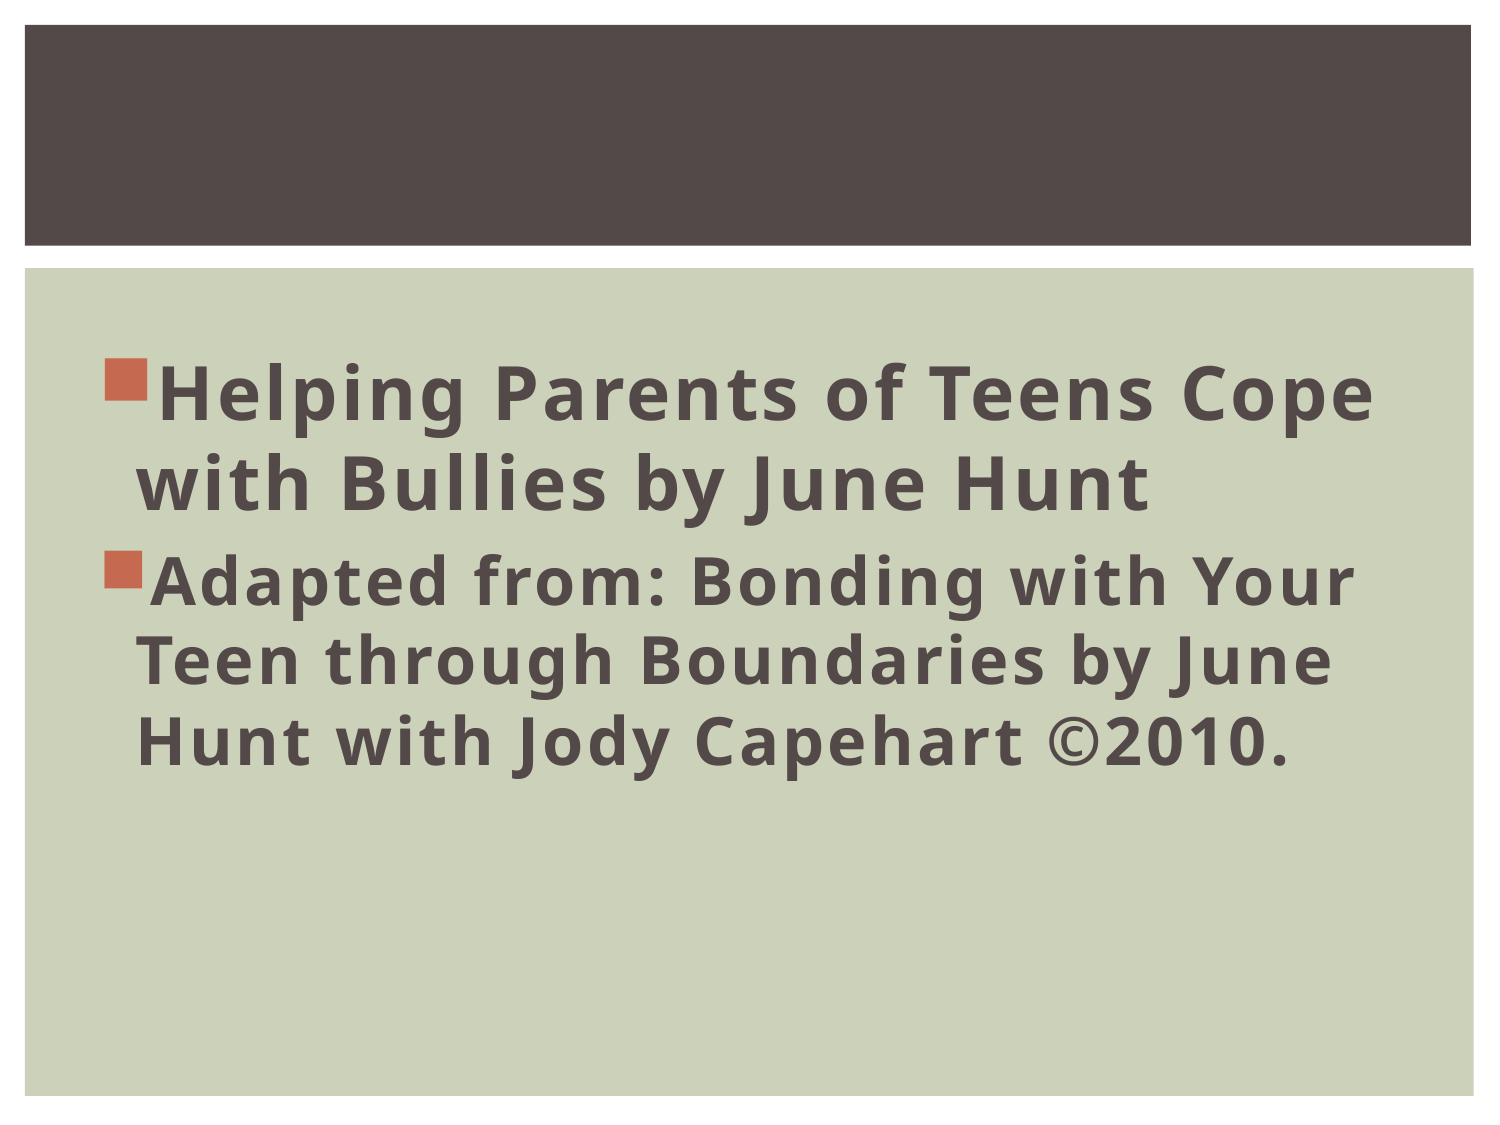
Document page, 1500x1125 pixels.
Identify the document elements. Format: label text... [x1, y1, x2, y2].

list Helping Parents of Teens Cope with Bullies by June Hunt Adapted from: Bonding with Your Teen through Boundaries by June Hunt with Jody Capehart ©2010. [75, 337, 1455, 1061]
